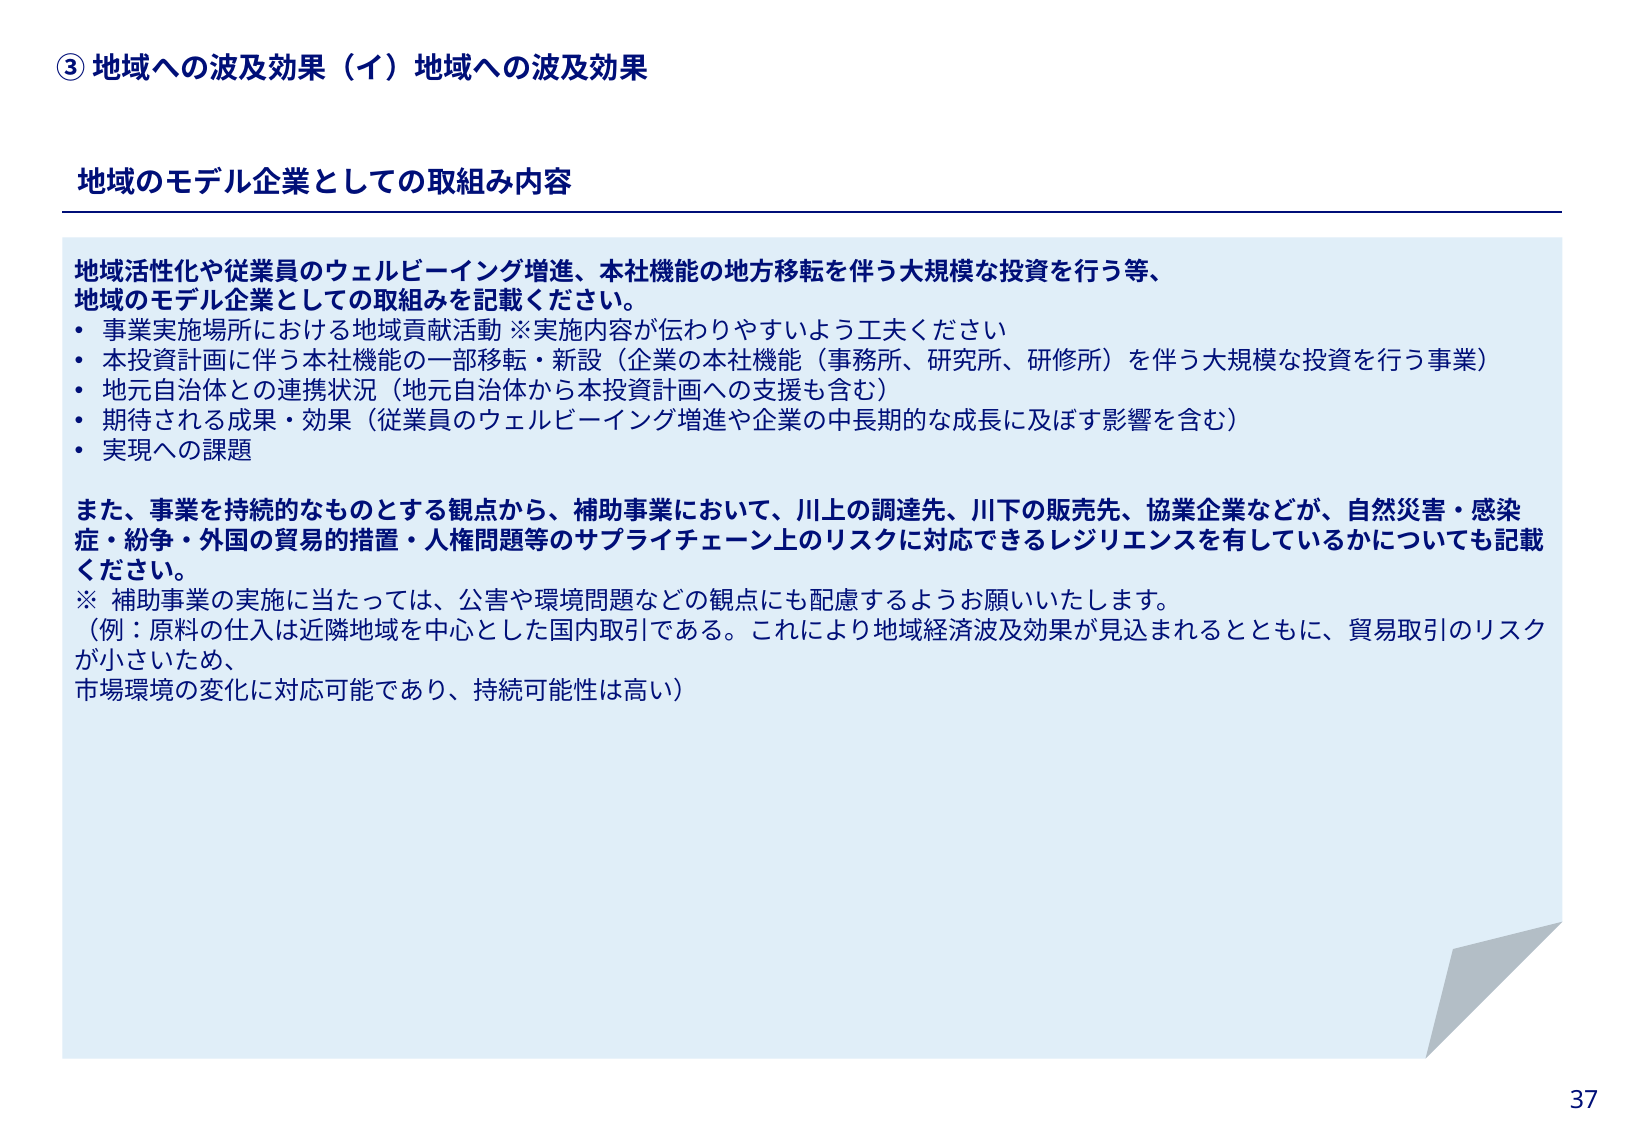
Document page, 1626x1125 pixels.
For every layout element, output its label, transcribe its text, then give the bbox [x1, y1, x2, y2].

list ③地域への波及効果（イ）地域への波及効果 [32, 42, 1592, 90]
text_box 地域活性化や従業員のウェルビーイング増進、本社機能の地方移転を伴う大規模な投資を行う等、 地域のモデル企業としての取組みを記載ください。 事業実施場所における地域貢献活動 ※実施内容が伝わりやすいよう工夫ください 本投資計画に伴う本社機能の一部移転・新設（企業の本社機能（事務所、研究所、研修所）を伴う大規模な投資を行う事業） 地元自治体との連携状況（地元自治体から本投資計画への支援も含む） 期待される成果・効果（従業員のウェルビーイング増進や企業の中長期的な成長に及ぼす影響を含む） 実現への課題 また、事業を持続的なものとする観点から、補助事業において、川上の調達先、川下の販売先、協業企業などが、自然災害・感染症・紛争・外国の貿易的措置・人権問題等のサプライチェーン上のリスクに対応できるレジリエンスを有しているかについても記載ください。 ※ 補助事業の実施に当たっては、公害や環境問題などの観点にも配慮するようお願いいたします。 （例：原料の仕入は近隣地域を中心とした国内取引である。これにより地域経済波及効果が見込まれるとともに、貿易取引のリスクが小さいため、 市場環境の変化に対応可能であり、持続可能性は高い） [61, 236, 1564, 1060]
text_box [62, 149, 1563, 213]
